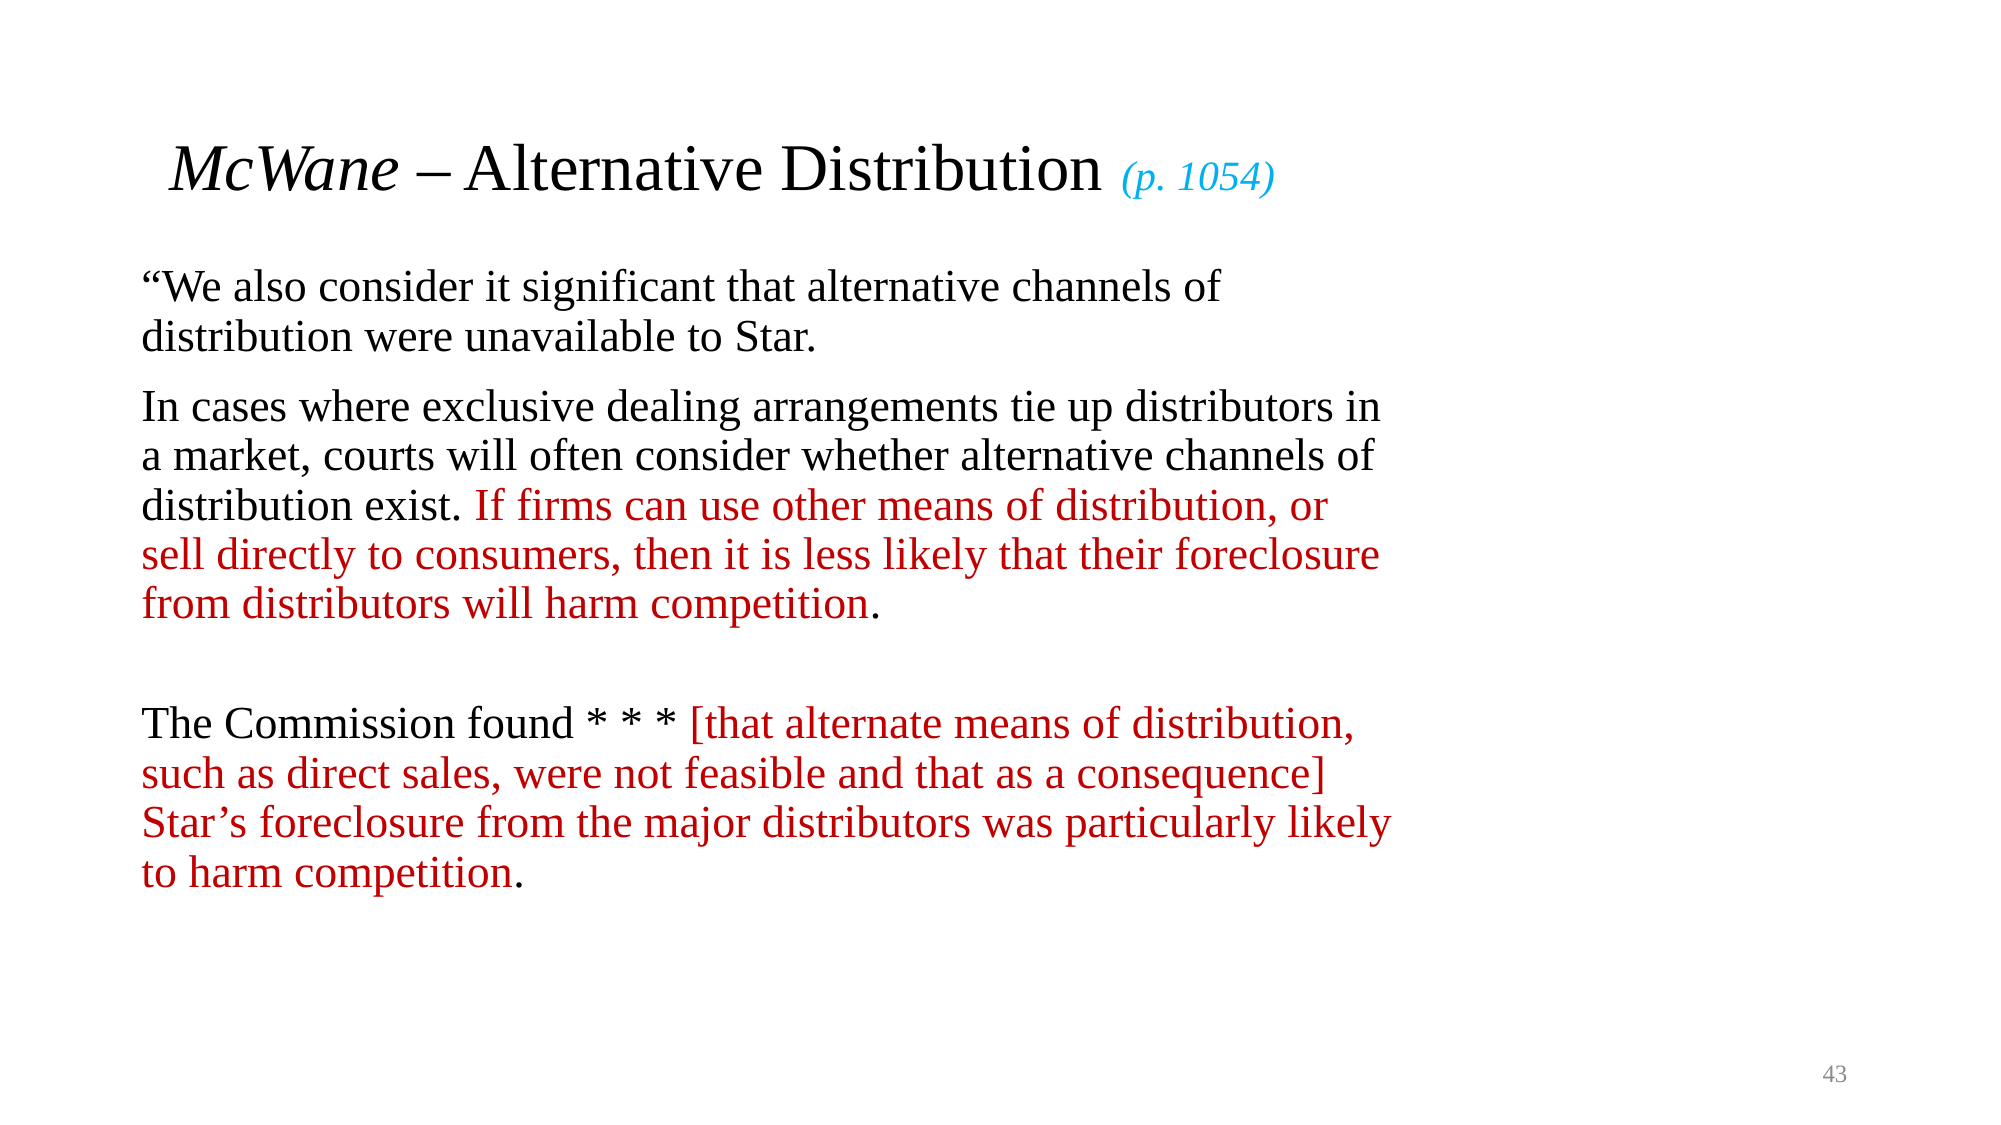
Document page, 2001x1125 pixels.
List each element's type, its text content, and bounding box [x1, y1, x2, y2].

title McWane – Alternative Distribution (p. 1054) [137, 59, 1863, 278]
slide_number 43 [1412, 1042, 1863, 1103]
list “We also consider it significant that alternative channels of distribution were unavailable to Star. In cases where exclusive dealing arrangements tie up distributors in a market, courts will often consider whether alternative channels of distribution exist. If firms can use other means of distribution, or sell directly to consumers, then it is less likely that their foreclosure from distributors will harm competition. The Commission found * * * [that alternate means of distribution, such as direct sales, were not feasible and that as a consequence] Star’s foreclosure from the major distributors was particularly likely to harm competition. [126, 254, 1413, 1103]
